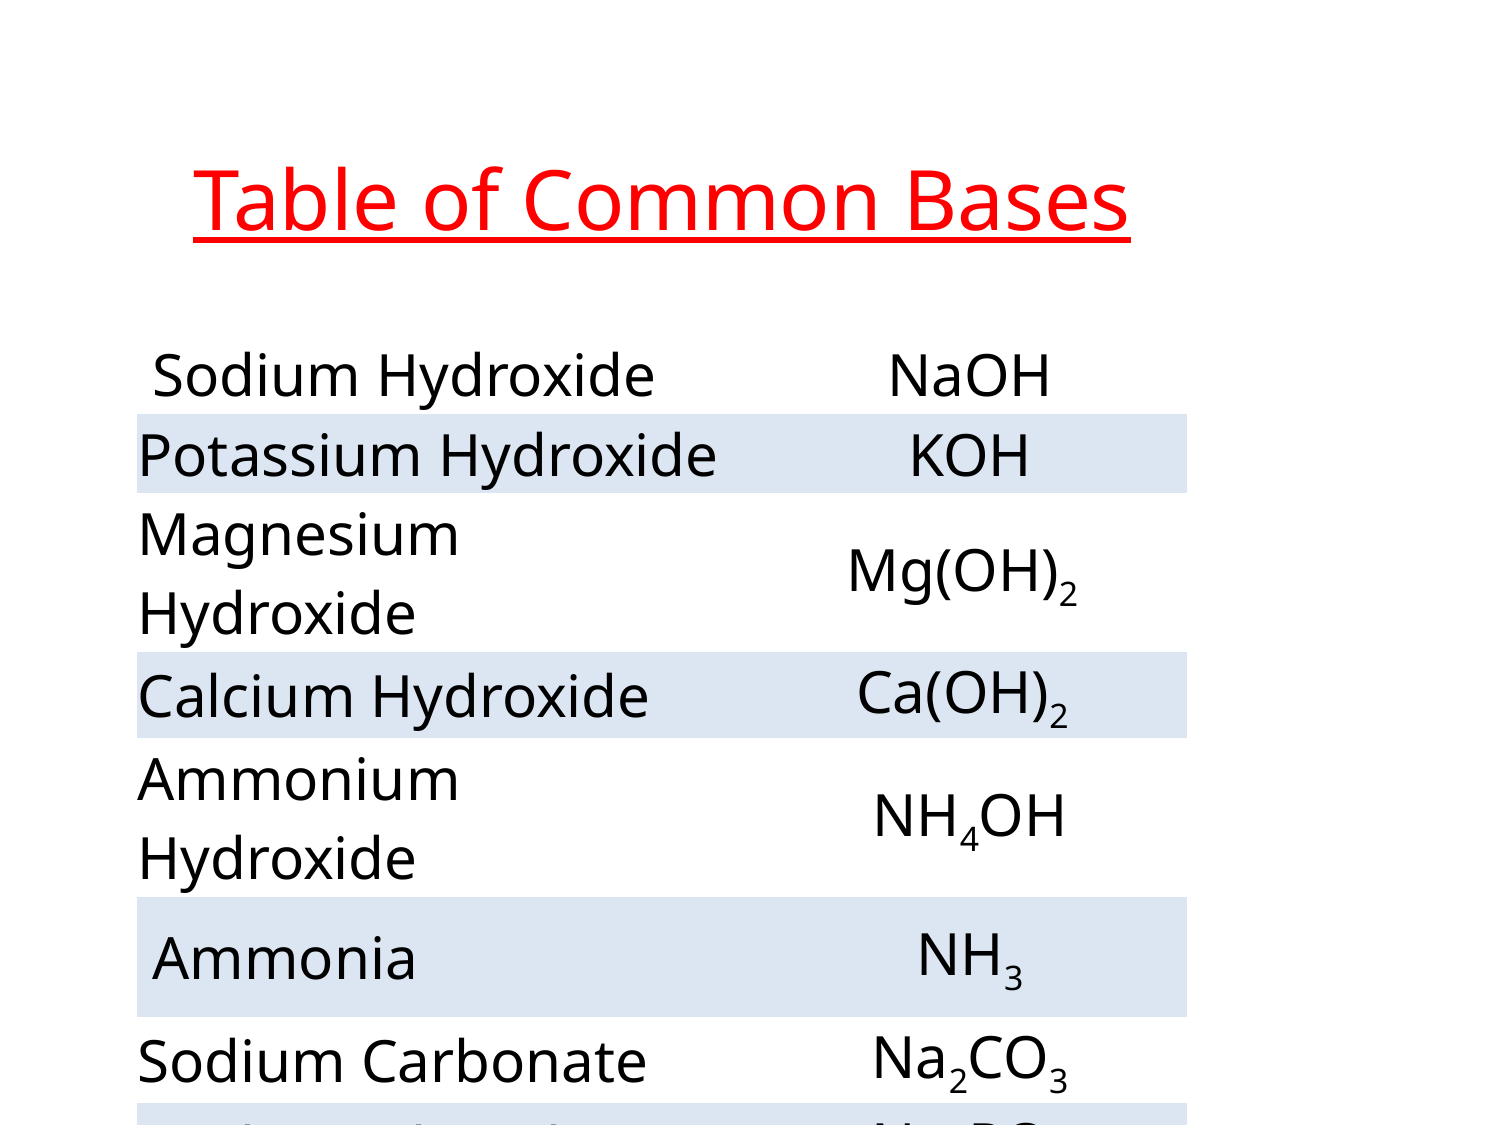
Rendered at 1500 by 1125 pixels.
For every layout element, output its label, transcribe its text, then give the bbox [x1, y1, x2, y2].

table_cell Sodium Carbonate [137, 1017, 737, 1103]
table_cell Potassium Hydroxide [137, 414, 737, 493]
table_cell KOH [737, 414, 1187, 493]
table_cell Ca(OH)2 [737, 652, 1187, 738]
table_cell Sodium Phosphate [137, 1103, 737, 1125]
table_cell Ammonia [137, 897, 737, 1017]
table_cell Ammonium Hydroxide [137, 738, 737, 897]
table_cell NH4OH [737, 738, 1187, 897]
table_header Table of Common Bases [137, 62, 1187, 335]
table_cell NH3 [737, 897, 1187, 1017]
table_cell Mg(OH)2 [737, 493, 1187, 652]
table_cell Calcium Hydroxide [137, 652, 737, 738]
table_cell NaOH [737, 335, 1187, 414]
table_cell Na2CO3 [737, 1017, 1187, 1103]
table_cell Sodium Hydroxide [137, 335, 737, 414]
table_cell Na3PO4 [737, 1103, 1187, 1125]
table_cell Magnesium Hydroxide [137, 493, 737, 652]
